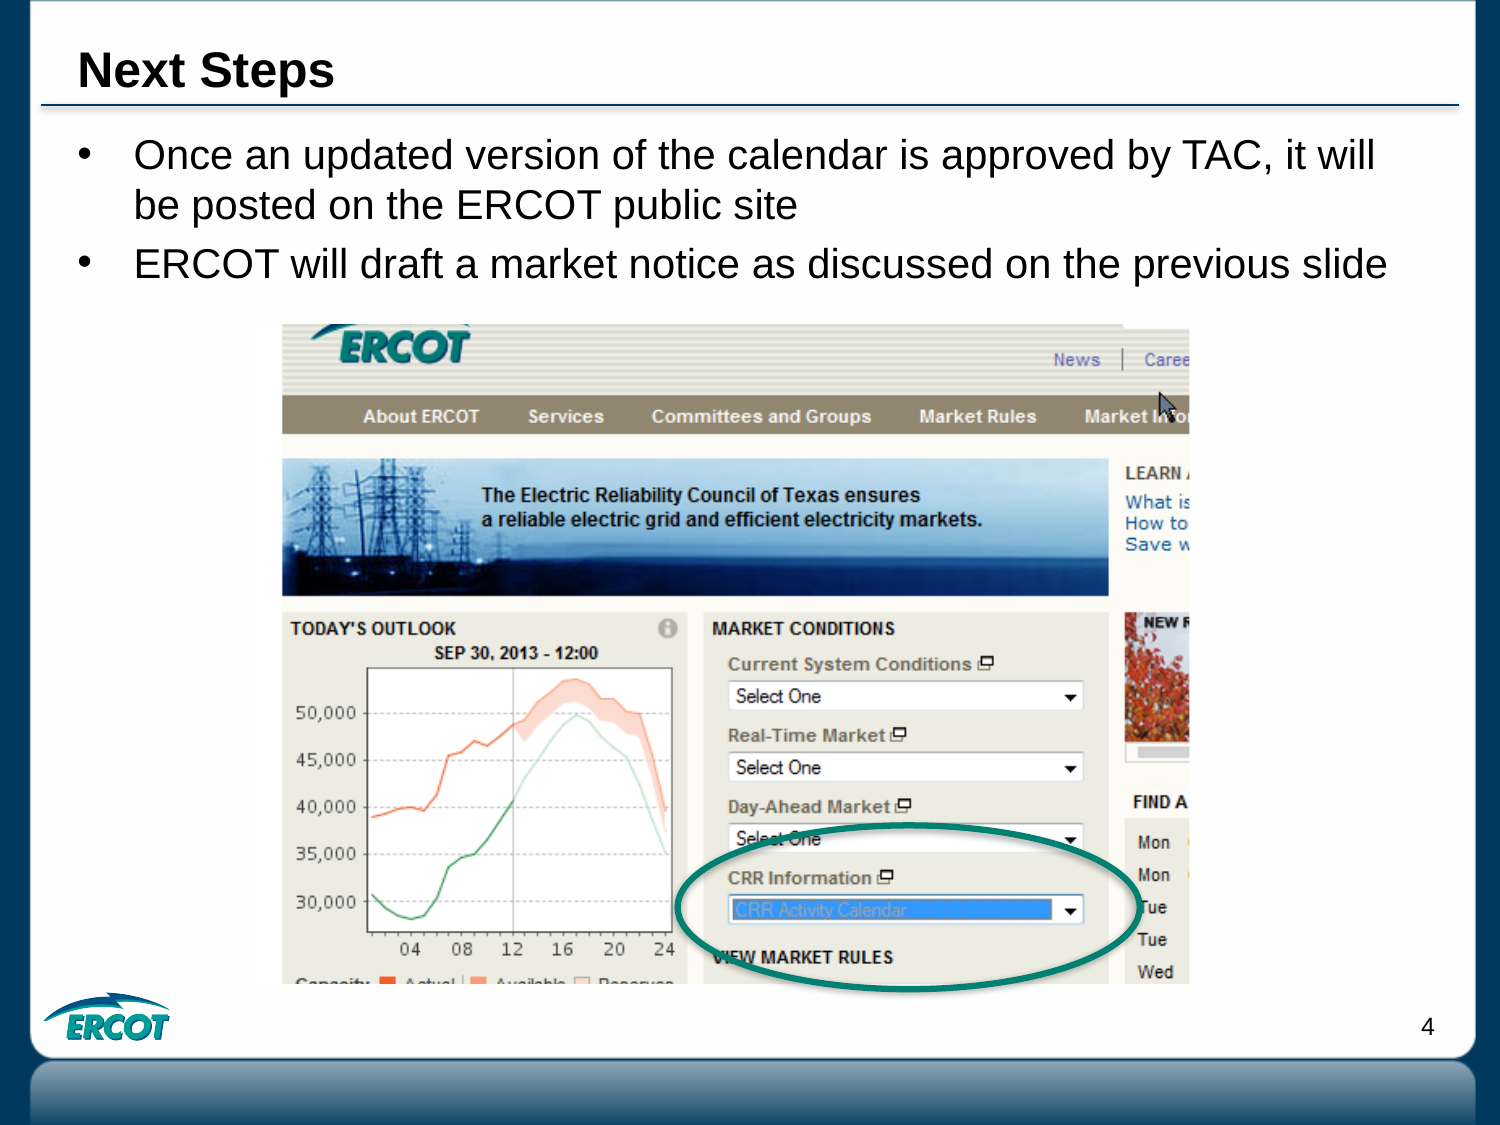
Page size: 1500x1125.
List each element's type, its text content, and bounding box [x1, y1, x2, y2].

list Once an updated version of the calendar is approved by TAC, it will be posted on the ERCOT public site ERCOT will draft a market notice as discussed on the previous slide [62, 120, 1413, 503]
title Next Steps [62, 29, 1450, 106]
picture [0, 0, 1500, 1125]
